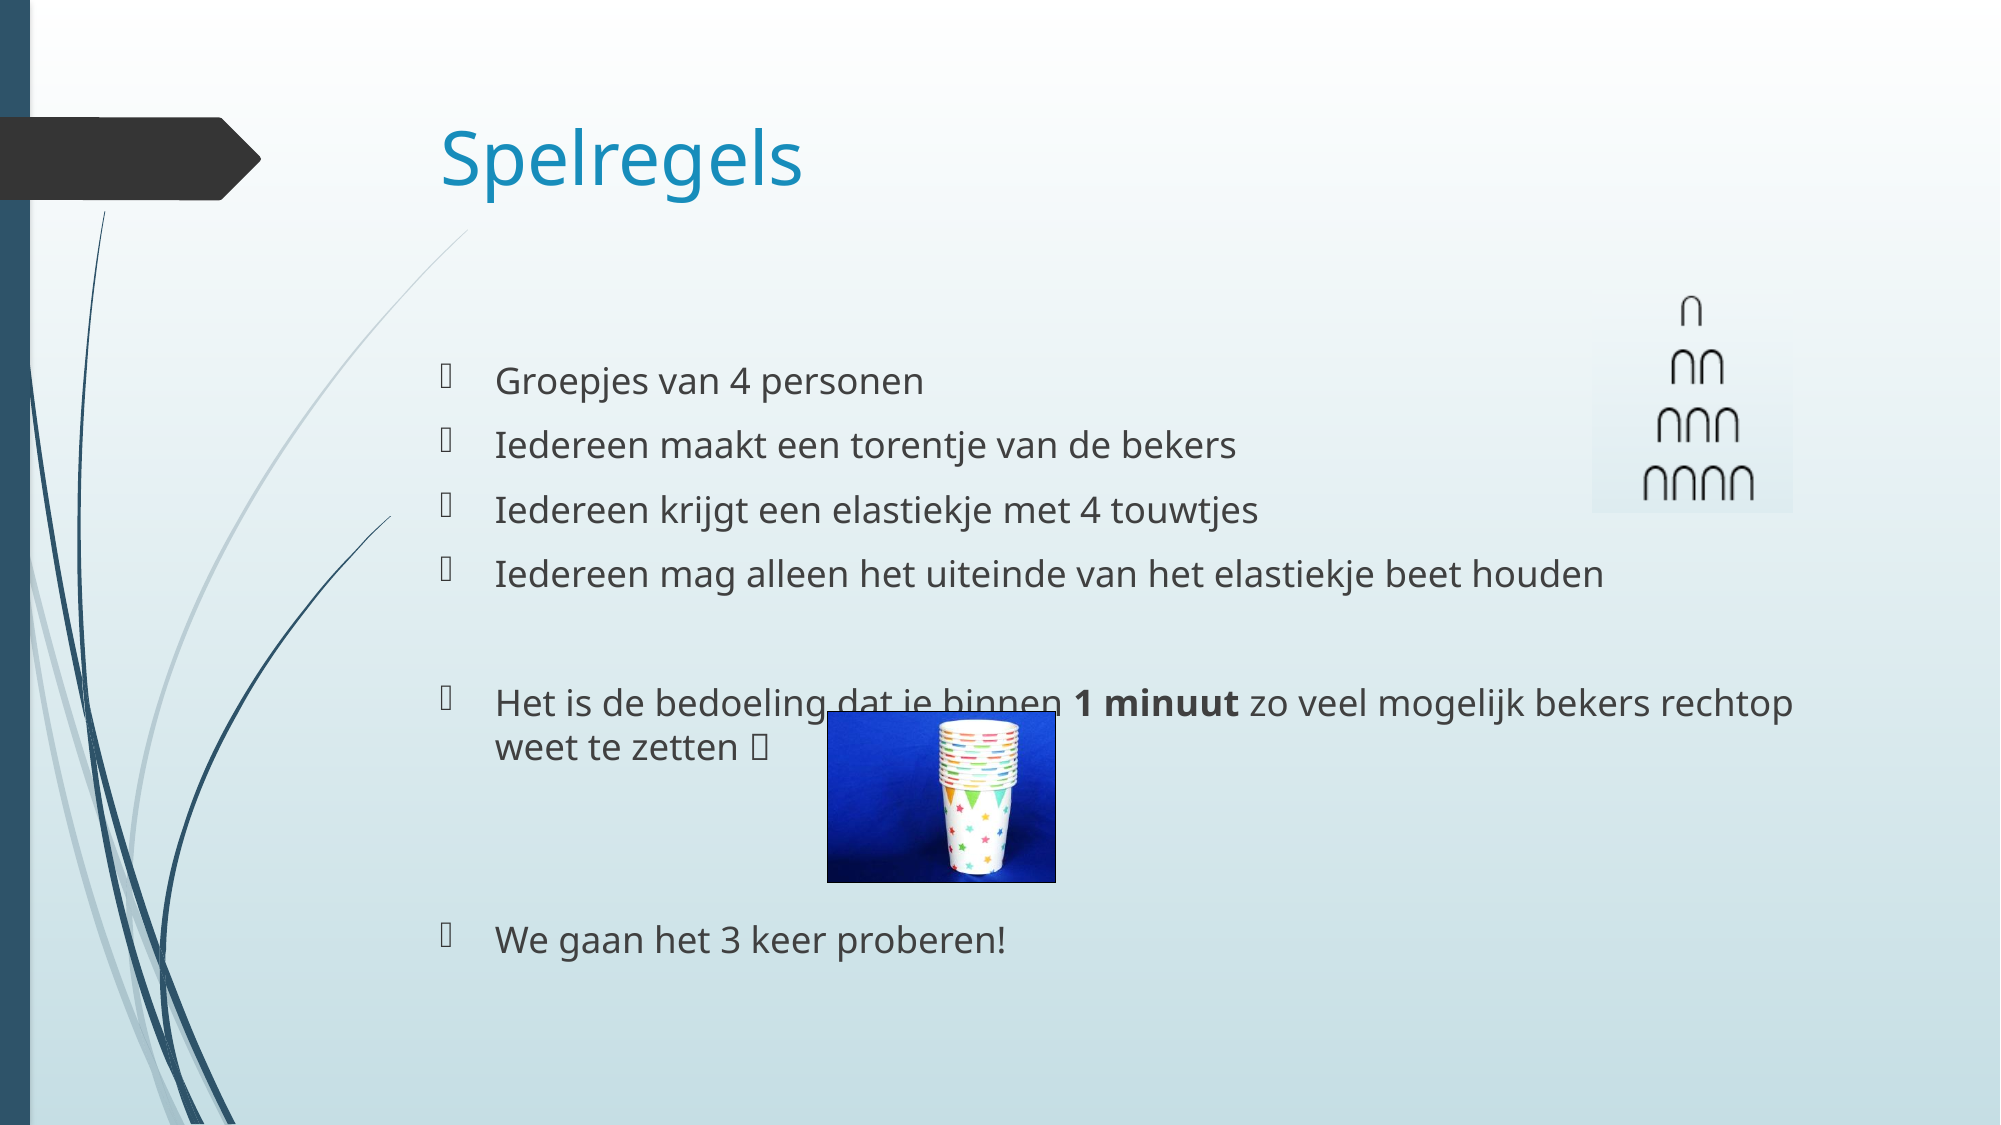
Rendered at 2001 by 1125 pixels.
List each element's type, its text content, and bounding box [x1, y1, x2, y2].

title Spelregels [425, 102, 1888, 313]
picture [1591, 290, 1793, 513]
picture [827, 711, 1056, 884]
list Groepjes van 4 personen Iedereen maakt een torentje van de bekers Iedereen krijgt een elastiekje met 4 touwtjes Iedereen mag alleen het uiteinde van het elastiekje beet houden Het is de bedoeling dat je binnen 1 minuut zo veel mogelijk bekers rechtop weet te zetten  We gaan het 3 keer proberen! [424, 350, 1888, 970]
